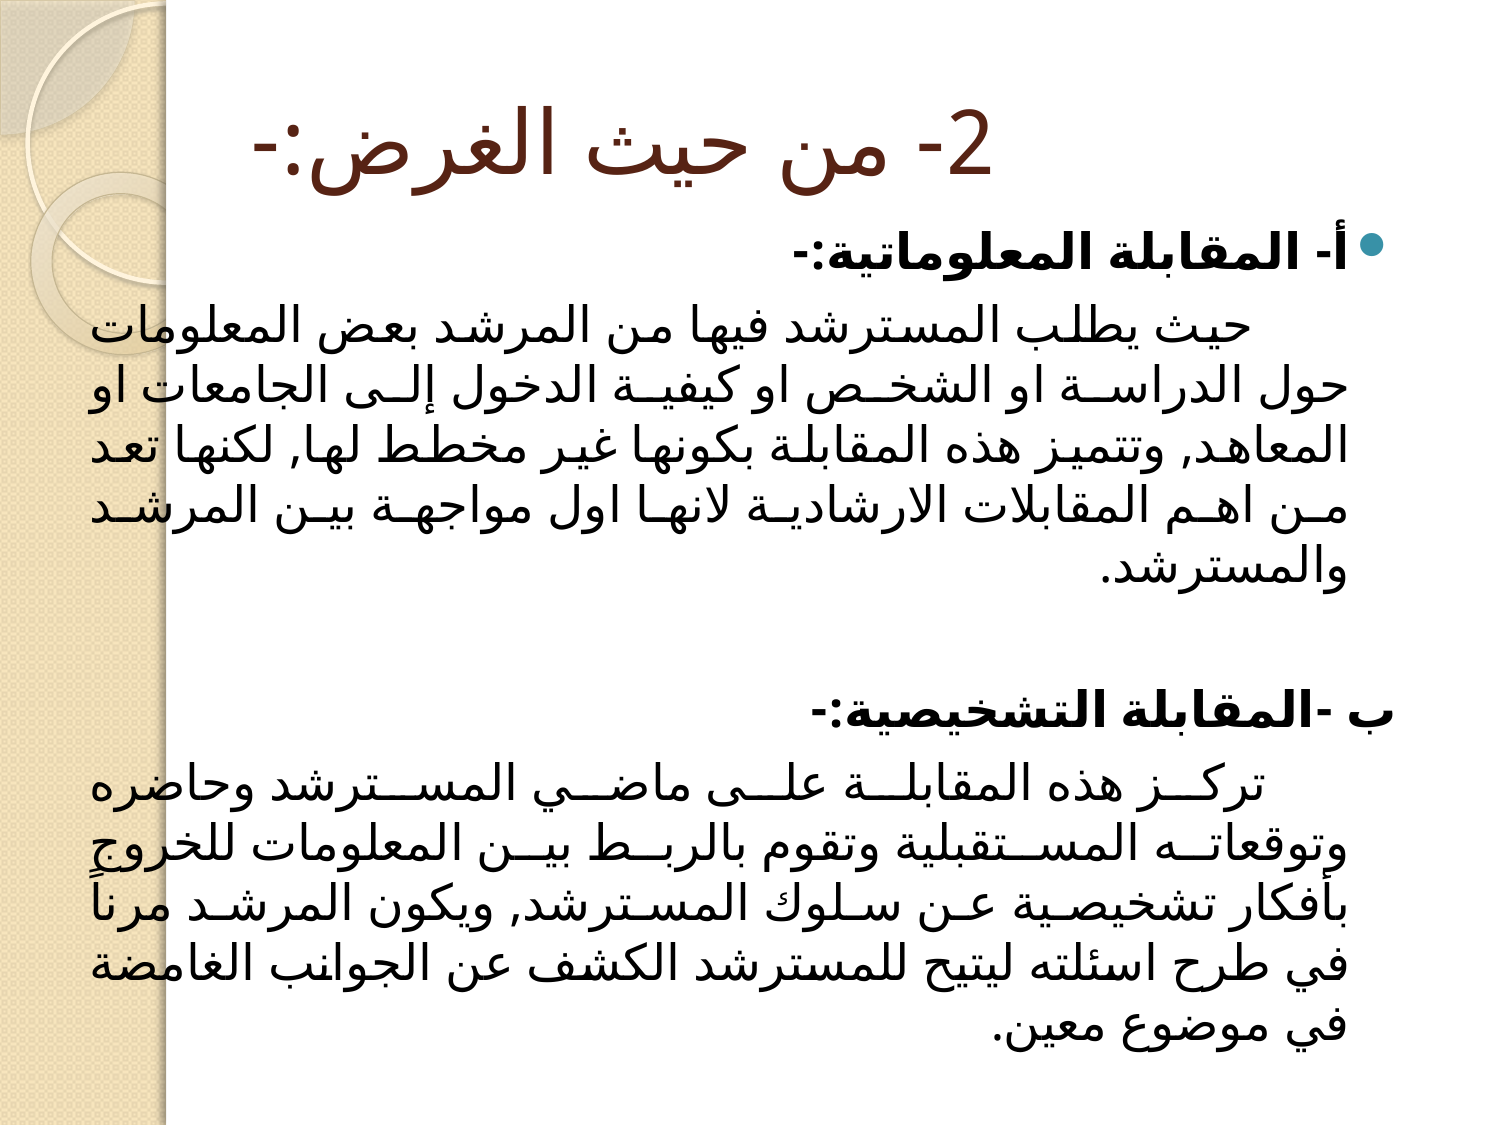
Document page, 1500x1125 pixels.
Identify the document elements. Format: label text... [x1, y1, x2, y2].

list أ- المقابلة المعلوماتية:- حيث يطلب المسترشد فيها من المرشد بعض المعلومات حول الدراسة او الشخص او كيفية الدخول إلى الجامعات او المعاهد, وتتميز هذه المقابلة بكونها غير مخطط لها, لكنها تعد من اهم المقابلات الارشادية لانها اول مواجهة بين المرشد والمسترشد. ب -المقابلة التشخيصية:- تركز هذه المقابلة على ماضي المسترشد وحاضره وتوقعاته المستقبلية وتقوم بالربط بين المعلومات للخروج بأفكار تشخيصية عن سلوك المسترشد, ويكون المرشد مرناً في طرح اسئلته ليتيح للمسترشد الكشف عن الجوانب الغامضة في موضوع معين. [75, 212, 1425, 1050]
title 2- من حيث الغرض:- [235, 45, 1466, 233]
